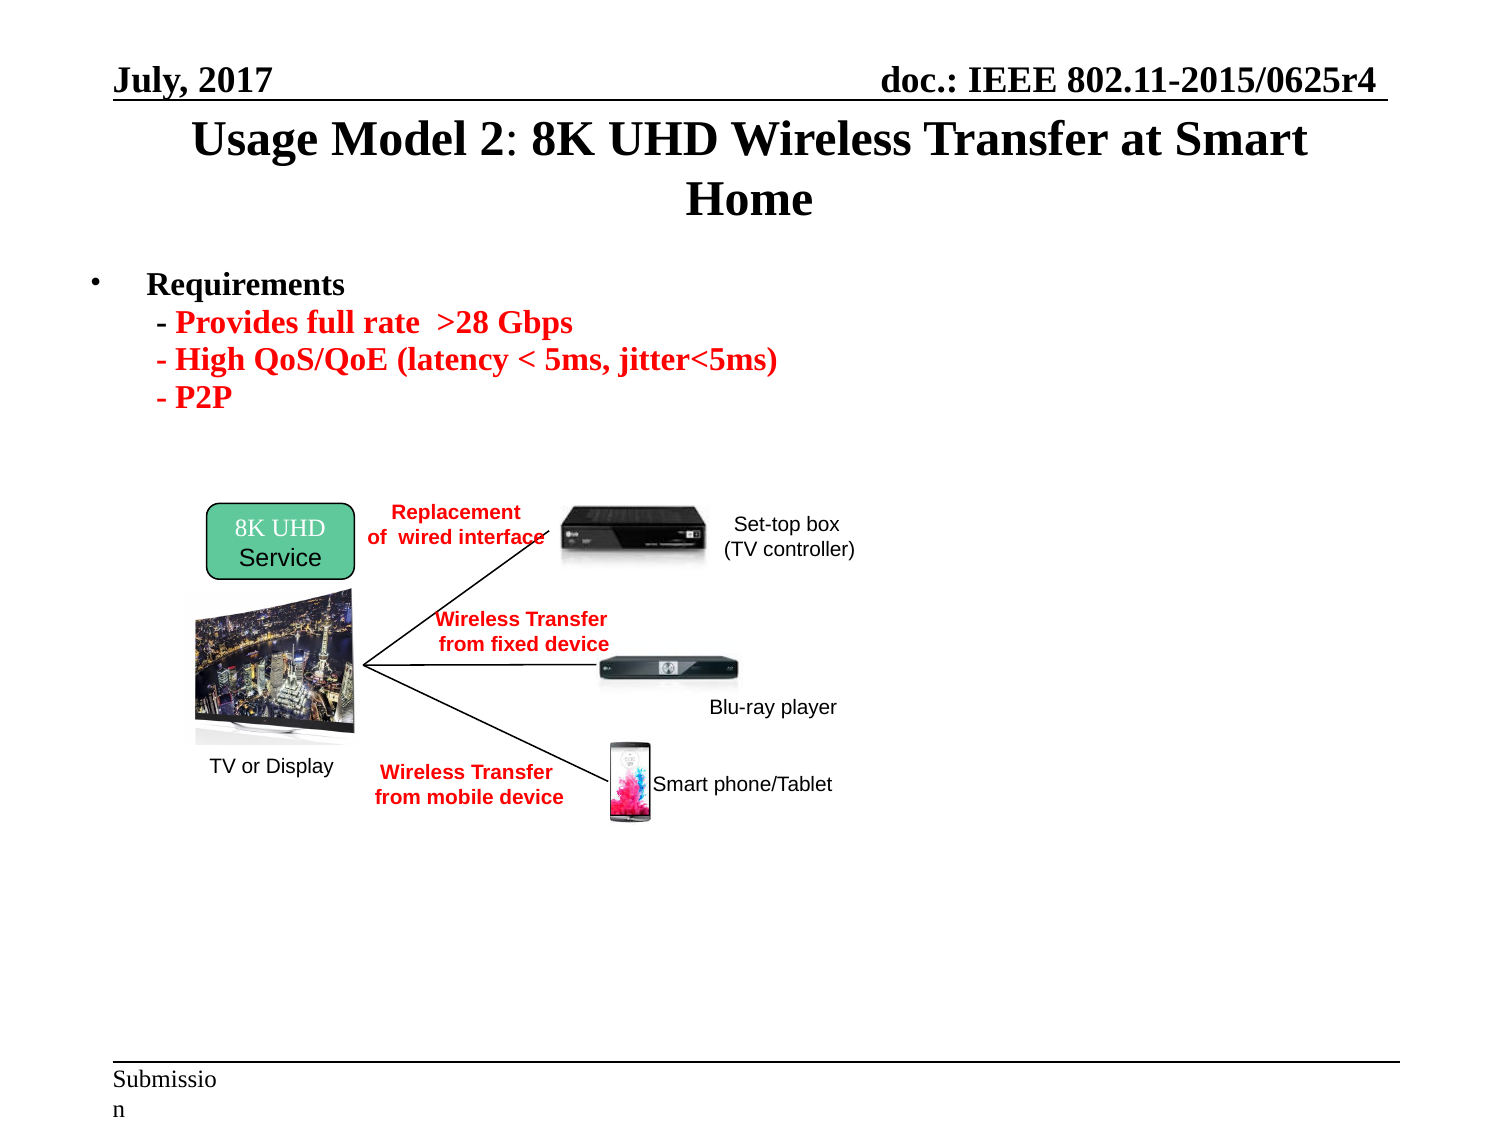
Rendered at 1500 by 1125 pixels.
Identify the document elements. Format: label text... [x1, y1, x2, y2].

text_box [100, 491, 913, 825]
list Requirements - Provides full rate >28 Gbps - High QoS/QoE (latency < 5ms, jitter<5ms) - P2P [75, 262, 1117, 1069]
title Usage Model 2: 8K UHD Wireless Transfer at Smart Home [112, 78, 1388, 254]
